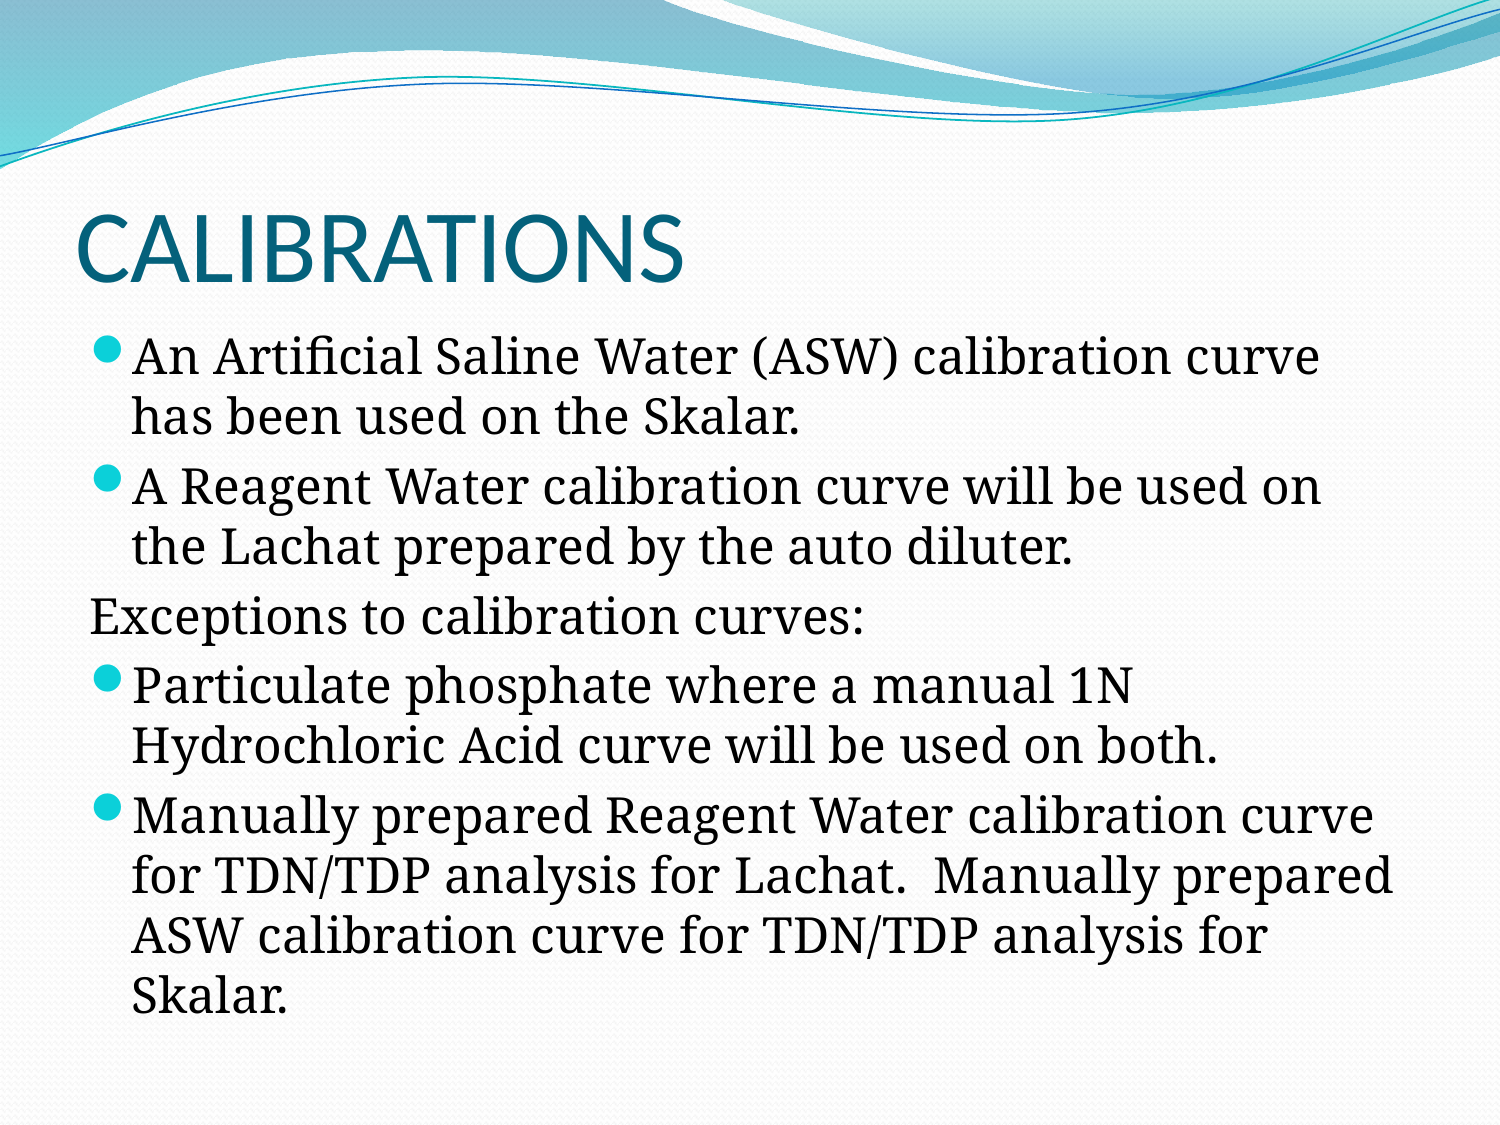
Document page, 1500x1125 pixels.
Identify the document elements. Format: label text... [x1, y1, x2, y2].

list An Artificial Saline Water (ASW) calibration curve has been used on the Skalar. A Reagent Water calibration curve will be used on the Lachat prepared by the auto diluter. Exceptions to calibration curves: Particulate phosphate where a manual 1N Hydrochloric Acid curve will be used on both. Manually prepared Reagent Water calibration curve for TDN/TDP analysis for Lachat. Manually prepared ASW calibration curve for TDN/TDP analysis for Skalar. [75, 317, 1425, 1038]
title CALIBRATIONS [75, 115, 1425, 303]
